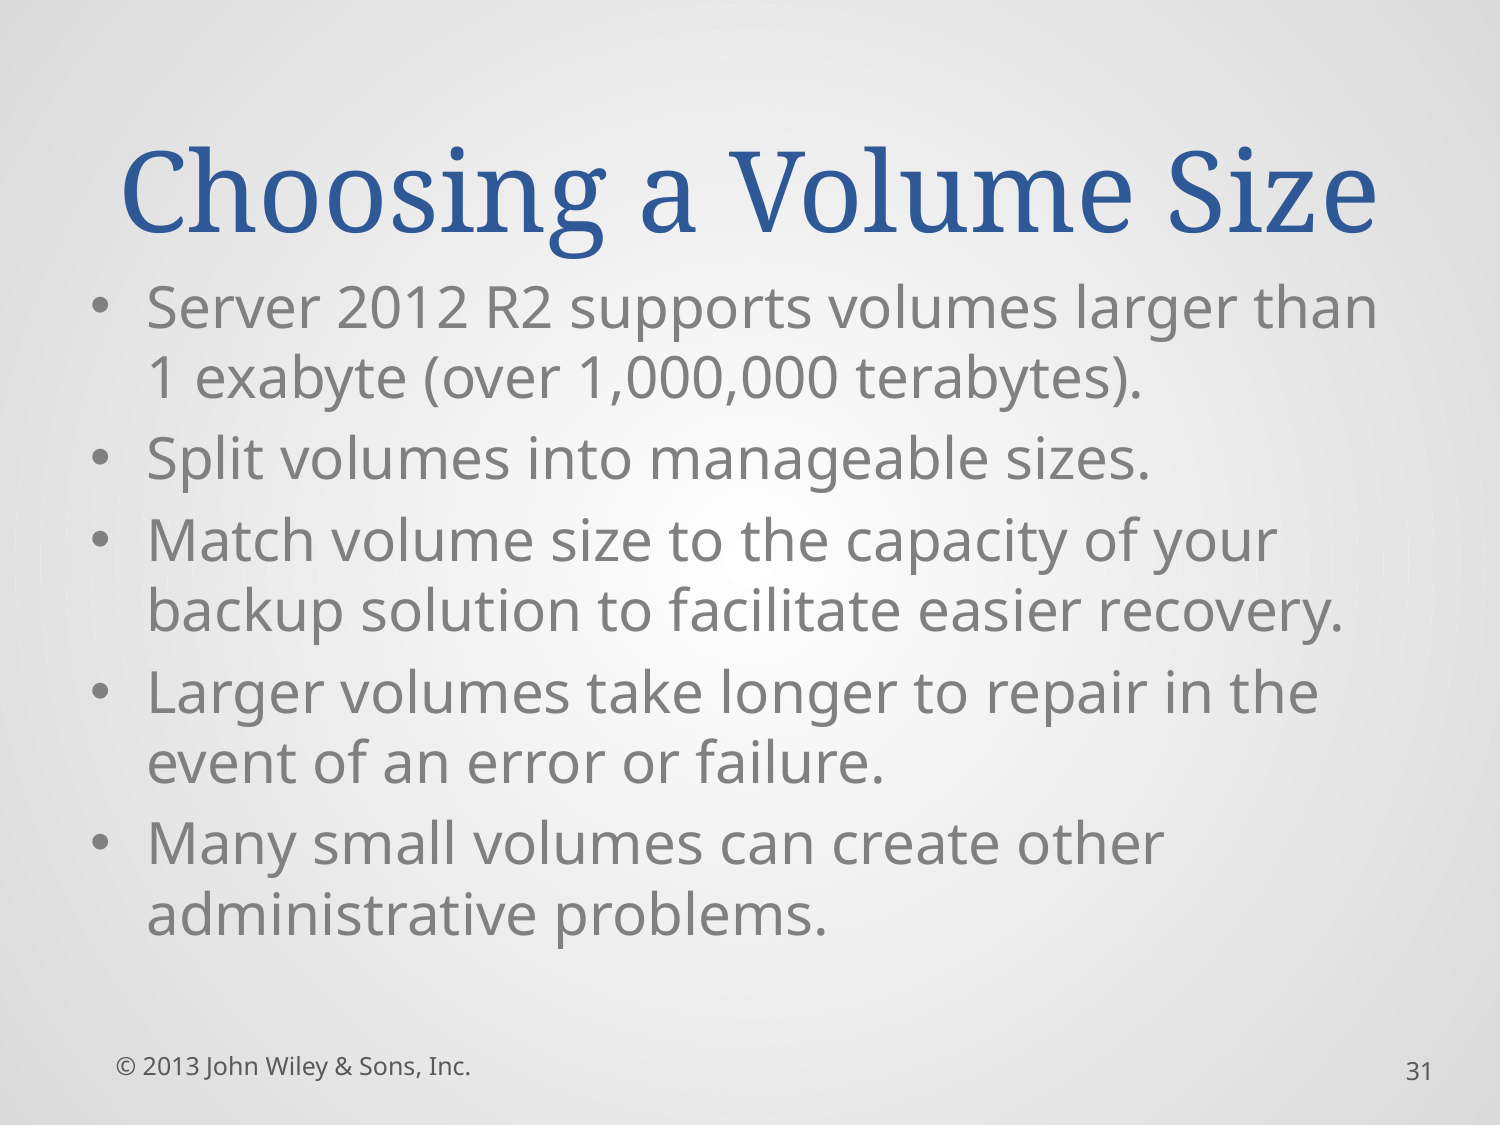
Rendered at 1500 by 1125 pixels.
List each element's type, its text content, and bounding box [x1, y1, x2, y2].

list Server 2012 R2 supports volumes larger than 1 exabyte (over 1,000,000 terabytes). Split volumes into manageable sizes. Match volume size to the capacity of your backup solution to facilitate easier recovery. Larger volumes take longer to repair in the event of an error or failure. Many small volumes can create other administrative problems. [75, 262, 1425, 1005]
footer © 2013 John Wiley & Sons, Inc. [108, 1037, 576, 1098]
slide_number 31 [1401, 1042, 1494, 1103]
title Choosing a Volume Size [75, 0, 1425, 262]
